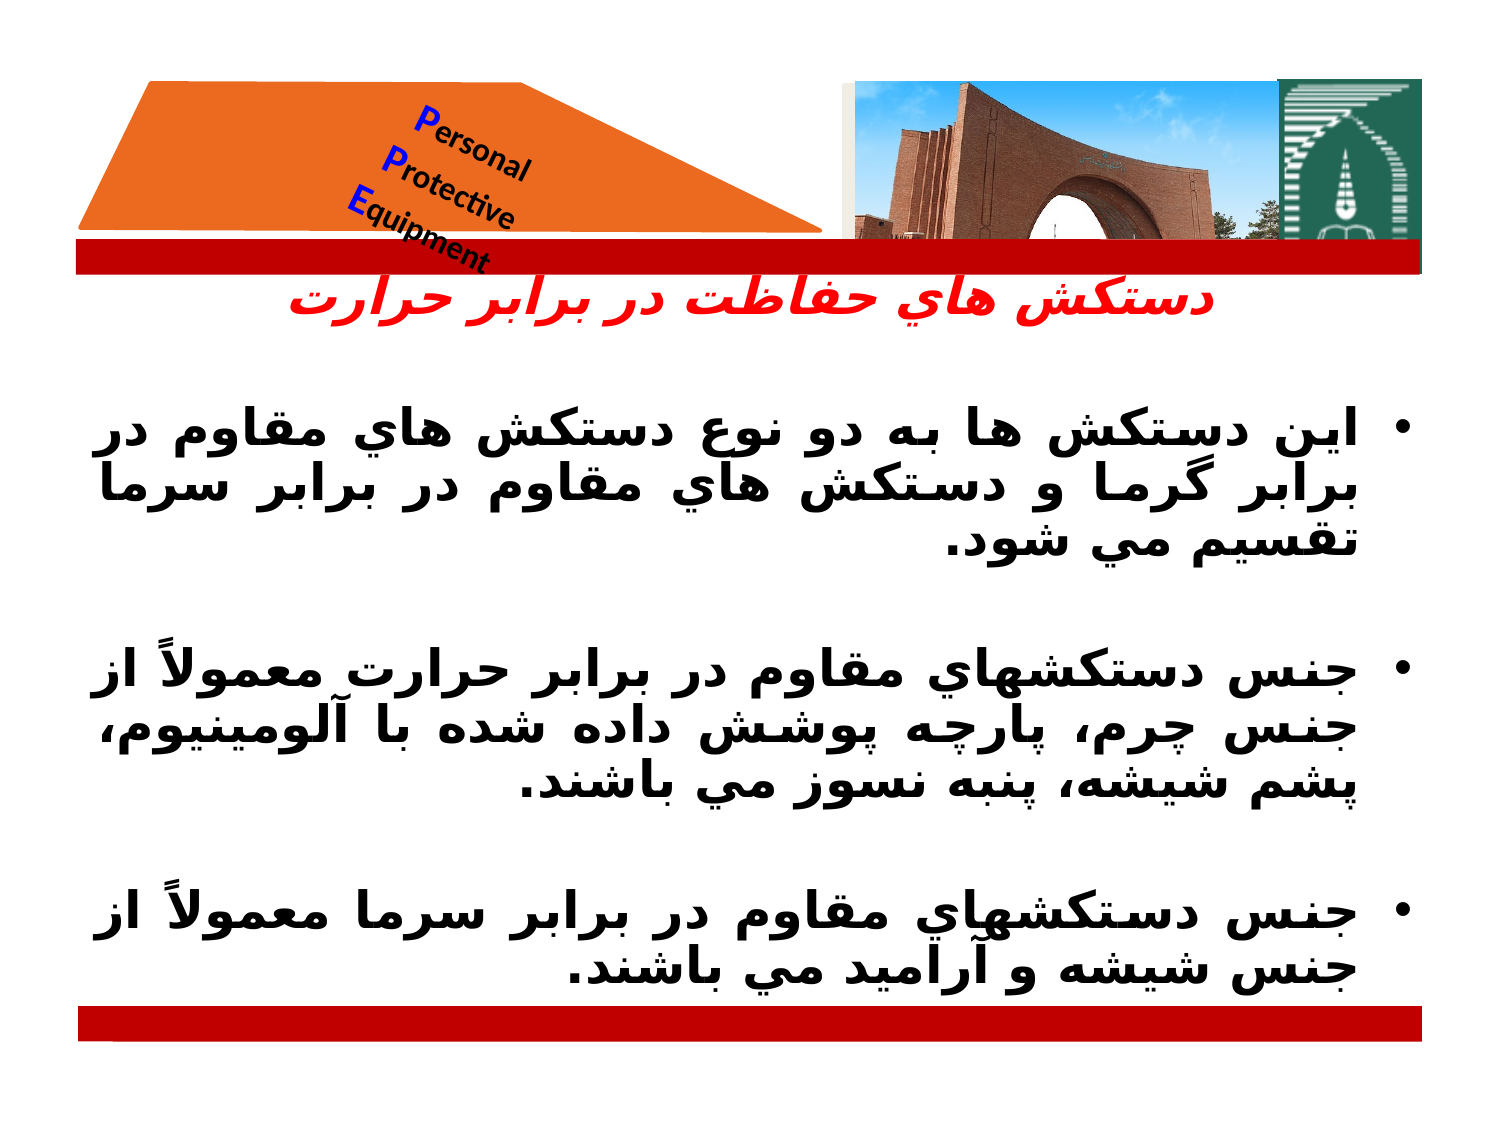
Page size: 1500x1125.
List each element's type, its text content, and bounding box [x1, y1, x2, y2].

list دستكش هاي حفاظت در برابر حرارت اين دستكش ها به دو نوع دستكش هاي مقاوم در برابر گرما و دستكش هاي مقاوم در برابر سرما تقسيم مي شود. جنس دستكشهاي مقاوم در برابر حرارت معمولاً از جنس چرم، پارچه پوشش داده شده با آلومينيوم، پشم شيشه، پنبه نسوز مي باشند. جنس دستكشهاي مقاوم در برابر سرما معمولاً از جنس شيشه و آراميد مي باشند. [75, 262, 1425, 1005]
picture [855, 79, 1422, 262]
